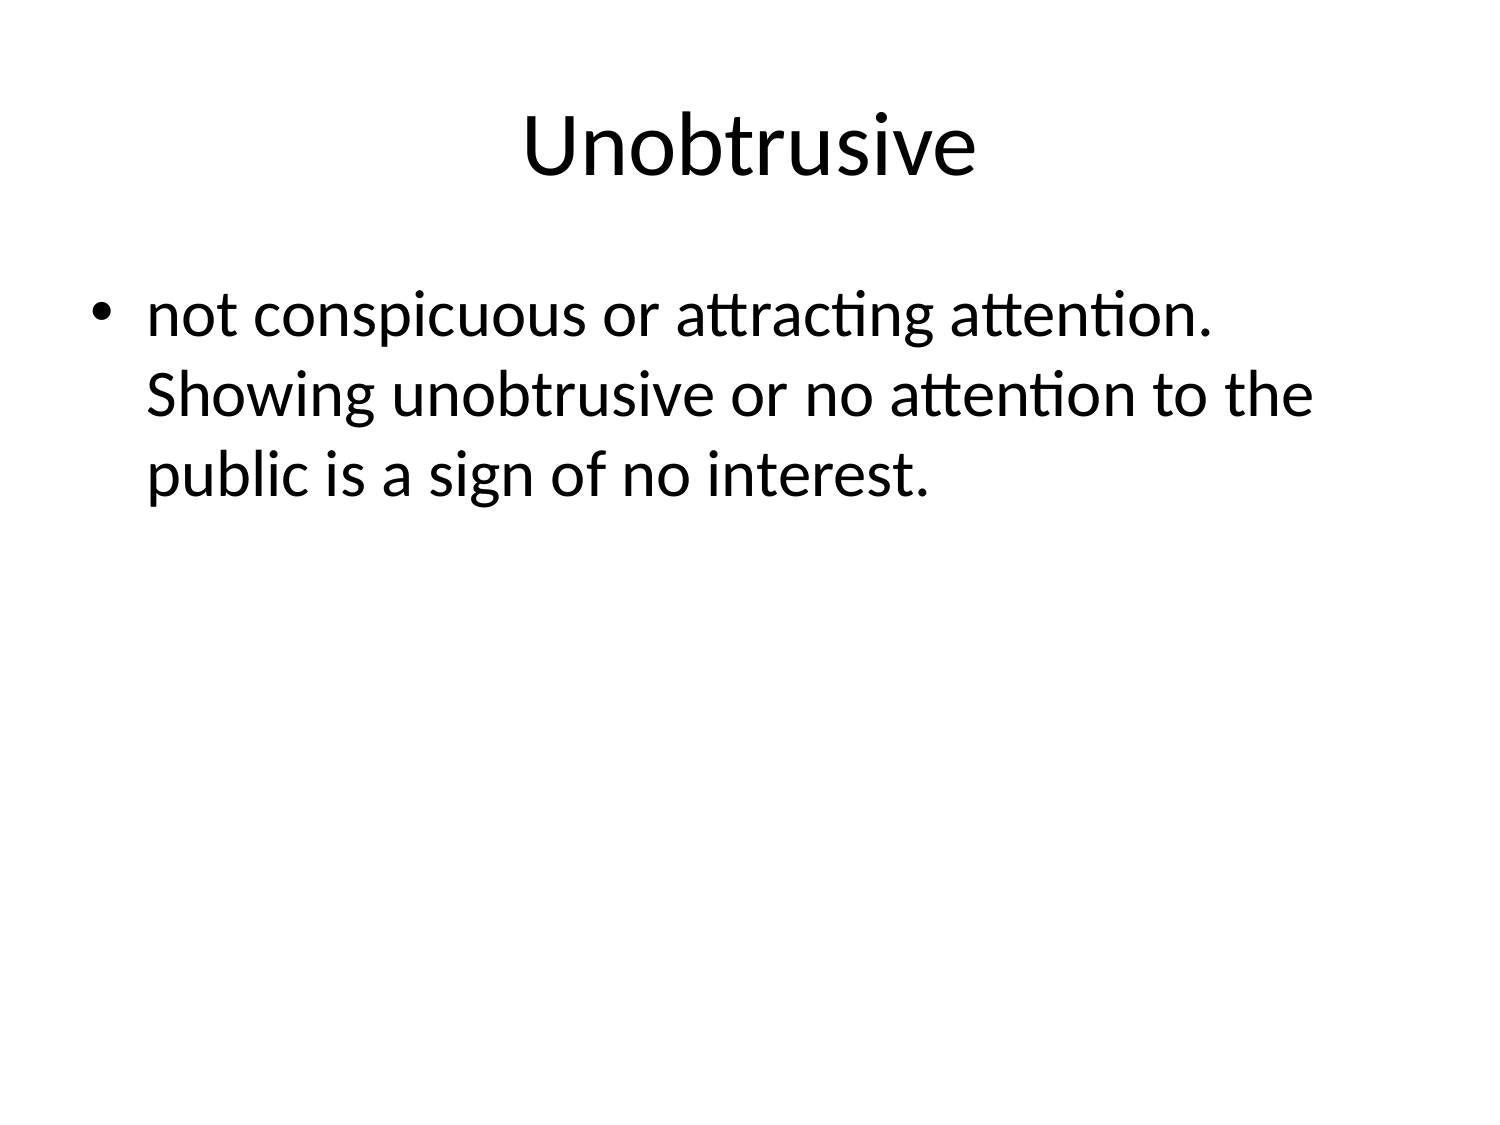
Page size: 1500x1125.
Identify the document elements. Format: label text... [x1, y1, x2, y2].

list not conspicuous or attracting attention. Showing unobtrusive or no attention to the public is a sign of no interest. [75, 262, 1425, 1005]
title Unobtrusive [75, 45, 1425, 233]
